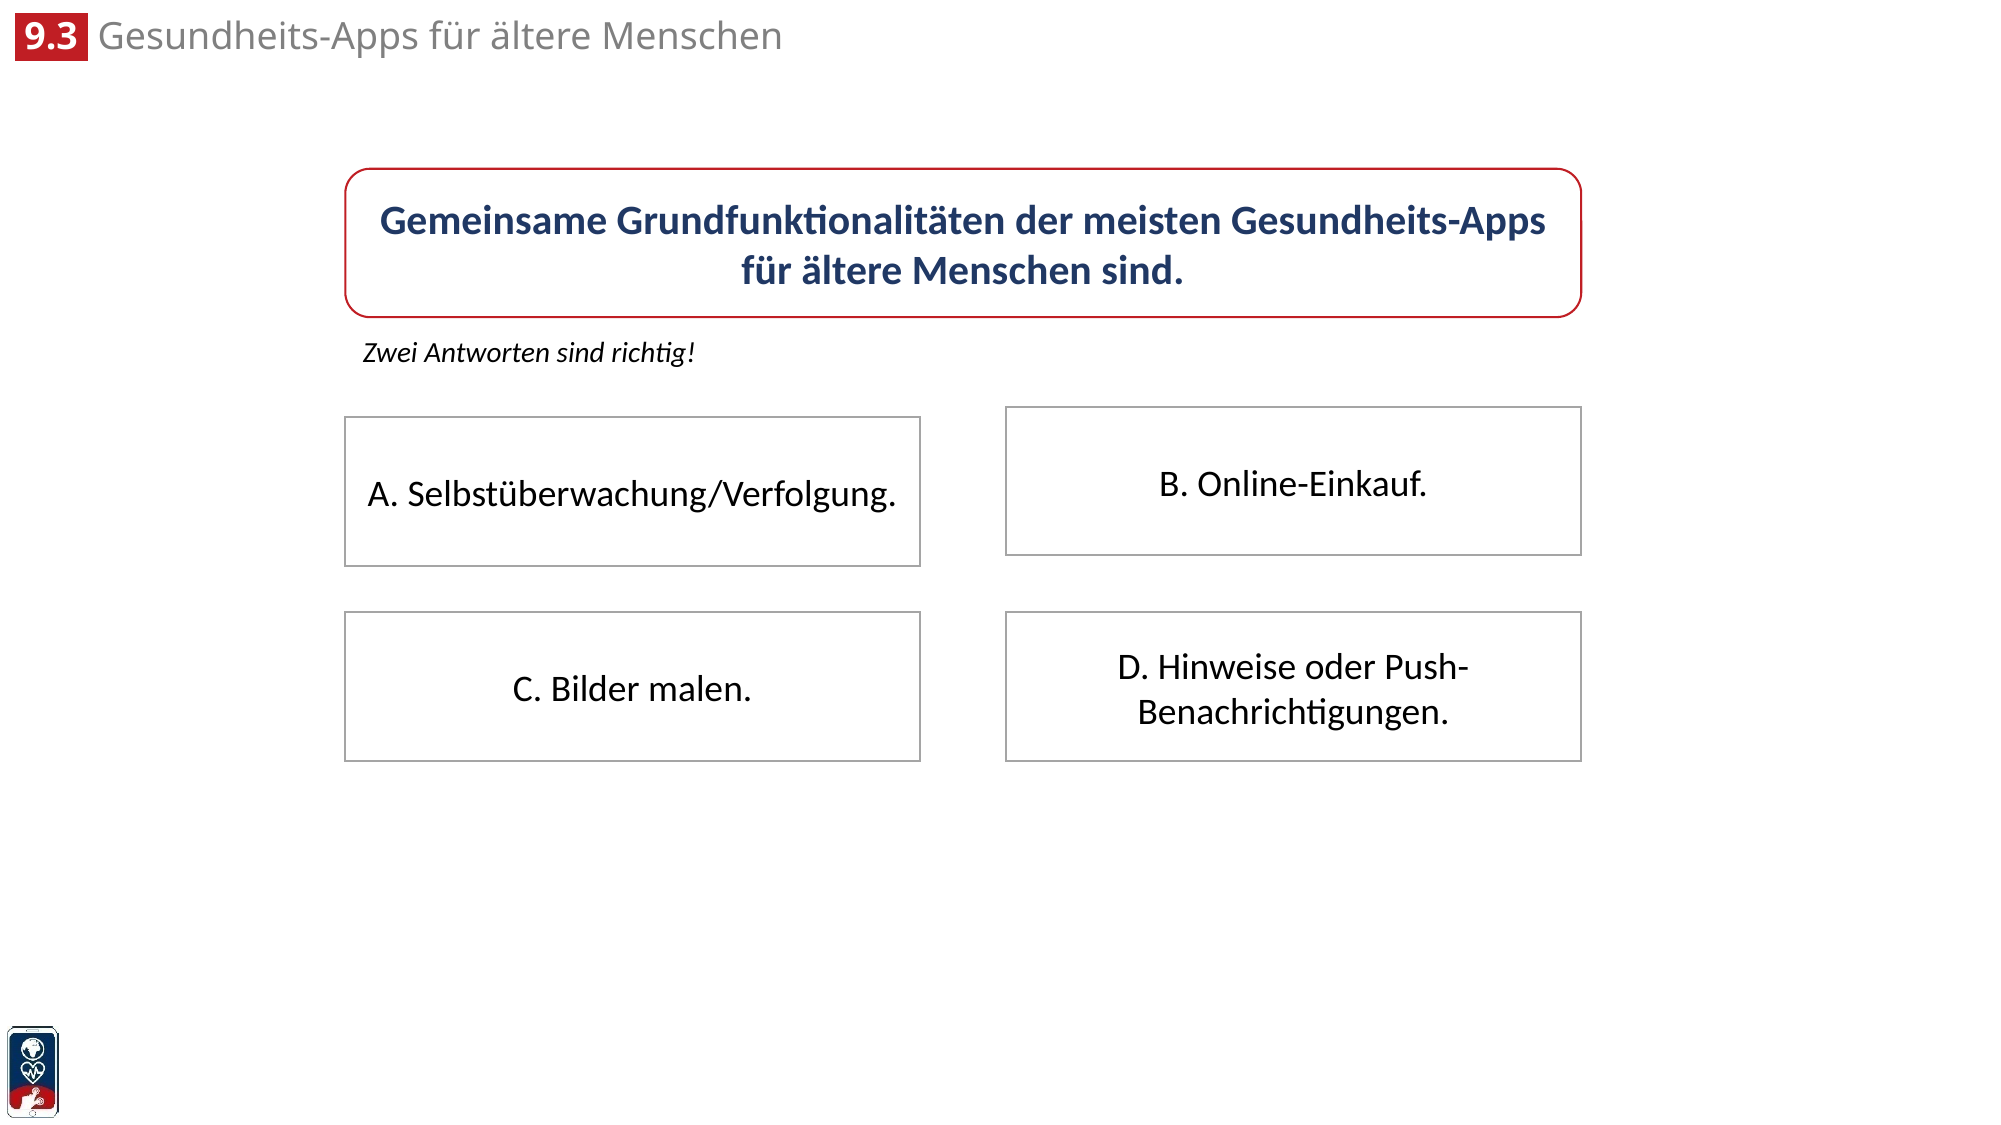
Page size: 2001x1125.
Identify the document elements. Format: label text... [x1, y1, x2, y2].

text_box Gemeinsame Grundfunktionalitäten der meisten Gesundheits-Apps für ältere Menschen sind. [344, 167, 1583, 319]
text_box A. Selbstüberwachung/Verfolgung. [344, 416, 921, 567]
text_box B. Online-Einkauf. [1005, 406, 1582, 556]
text_box Zwei Antworten sind richtig! [348, 325, 712, 376]
picture [7, 1026, 59, 1118]
text_box C. Bilder malen. [344, 611, 921, 762]
text_box D. Hinweise oder Push-Benachrichtigungen. [1005, 611, 1582, 762]
